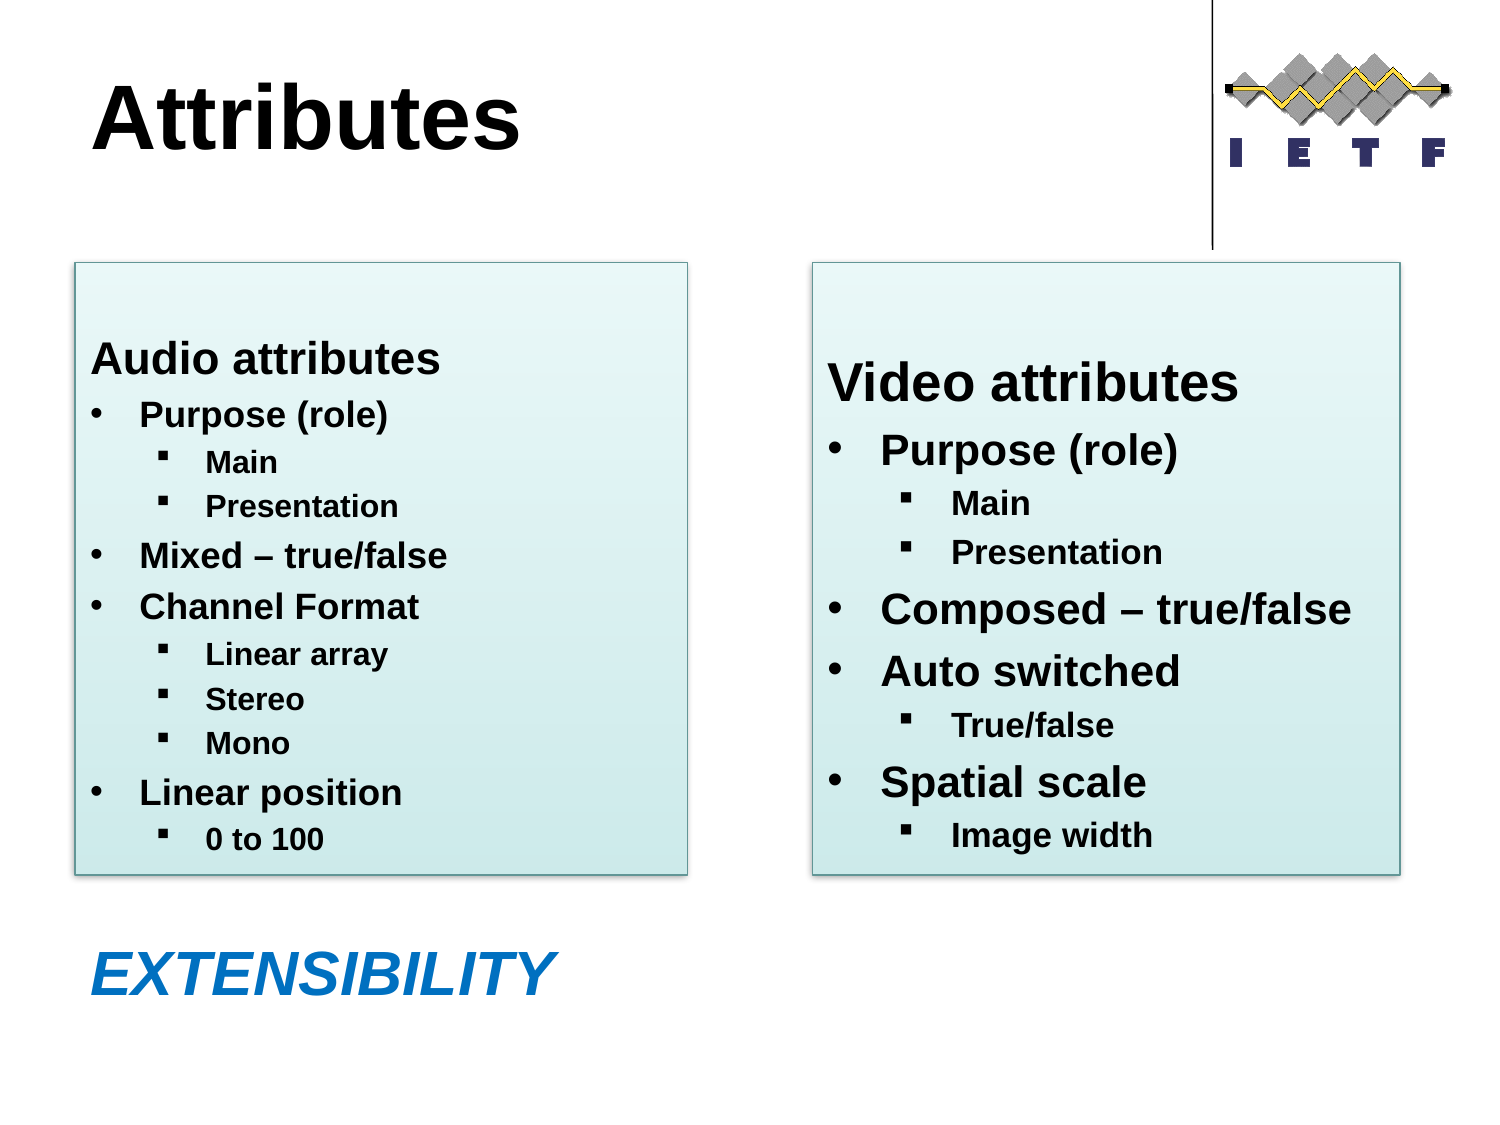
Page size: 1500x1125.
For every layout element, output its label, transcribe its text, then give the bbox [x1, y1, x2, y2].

text_box Audio attributes Purpose (role) Main Presentation Mixed – true/false Channel Format Linear array Stereo Mono Linear position 0 to 100 [74, 262, 688, 876]
list EXTENSIBILITY [74, 924, 1426, 1101]
title Attributes [74, 19, 1201, 176]
picture [1212, 37, 1463, 181]
text_box Video attributes Purpose (role) Main Presentation Composed – true/false Auto switched True/false Spatial scale Image width [812, 262, 1401, 876]
